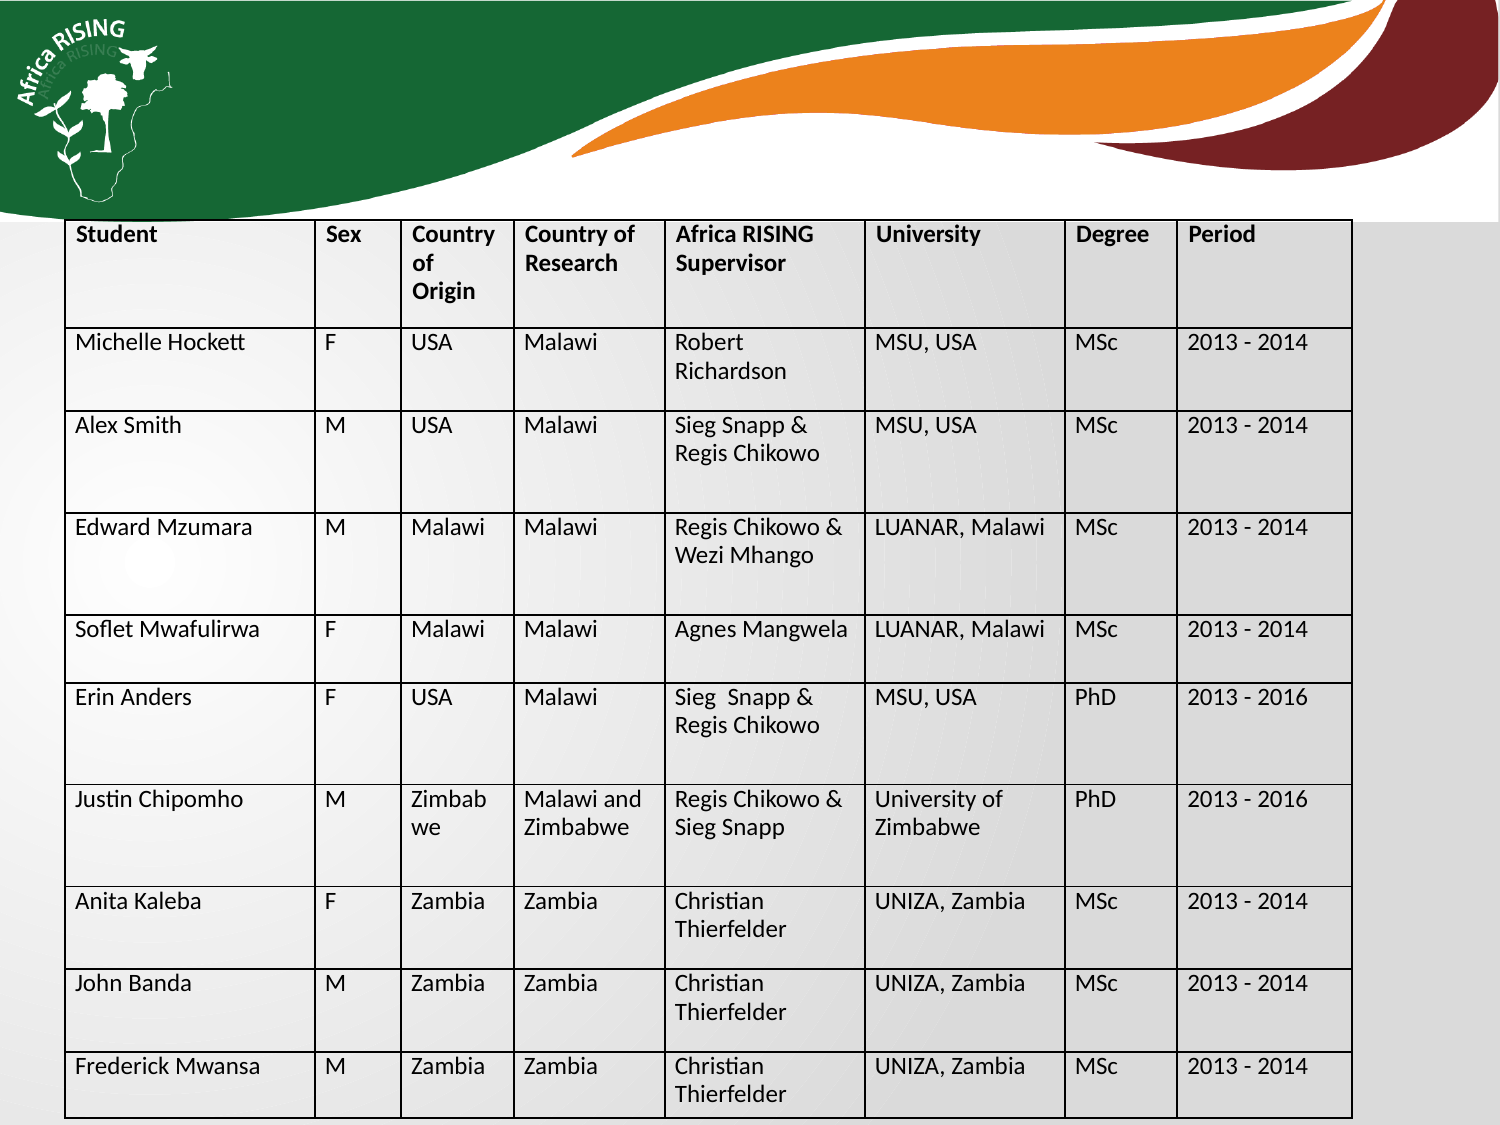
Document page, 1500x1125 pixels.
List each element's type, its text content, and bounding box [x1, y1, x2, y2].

table_cell Edward Mzumara [66, 514, 314, 614]
table_cell LUANAR, Malawi [866, 616, 1064, 682]
table_cell PhD [1066, 684, 1176, 784]
table_cell Frederick Mwansa [66, 1053, 314, 1117]
table_cell John Banda [66, 970, 314, 1051]
table_cell 2013 - 2014 [1178, 514, 1351, 614]
table_cell MSU, USA [866, 329, 1064, 410]
table_cell Sieg Snapp & Regis Chikowo [666, 412, 864, 512]
table_cell MSc [1066, 1053, 1176, 1117]
table_cell 2013 - 2014 [1178, 887, 1351, 968]
table_cell Christian Thierfelder [666, 1053, 864, 1117]
table_cell Malawi [402, 514, 513, 614]
table_cell MSc [1066, 970, 1176, 1051]
table_cell Malawi and Zimbabwe [515, 785, 664, 886]
table_cell Christian Thierfelder [666, 970, 864, 1051]
table_cell USA [402, 412, 513, 512]
table_cell Zambia [515, 970, 664, 1051]
table_cell Malawi [402, 616, 513, 682]
table_cell Michelle Hockett [66, 329, 314, 410]
table_cell M [316, 785, 400, 886]
table_cell MSc [1066, 616, 1176, 682]
table_cell Christian Thierfelder [666, 887, 864, 968]
table_cell Robert Richardson [666, 329, 864, 410]
table_cell Zambia [515, 887, 664, 968]
table_cell University of Zimbabwe [866, 785, 1064, 886]
table_cell Malawi [515, 514, 664, 614]
table_cell USA [402, 329, 513, 410]
table_header University [866, 221, 1064, 327]
table_cell MSc [1066, 412, 1176, 512]
table_cell UNIZA, Zambia [866, 1053, 1064, 1117]
table_cell Malawi [515, 684, 664, 784]
table_cell Malawi [515, 329, 664, 410]
table_cell Anita Kaleba [66, 887, 314, 968]
table_header Sex [316, 221, 400, 327]
table_cell Soflet Mwafulirwa [66, 616, 314, 682]
table_header Period [1178, 221, 1351, 327]
table_cell Zambia [402, 1053, 513, 1117]
table_cell Alex Smith [66, 412, 314, 512]
table_cell M [316, 514, 400, 614]
table_cell Regis Chikowo & Sieg Snapp [666, 785, 864, 886]
table_cell F [316, 329, 400, 410]
table_cell MSU, USA [866, 412, 1064, 512]
table_cell M [316, 1053, 400, 1117]
table_cell Zambia [402, 887, 513, 968]
table_cell Justin Chipomho [66, 785, 314, 886]
table_header Africa RISING Supervisor [666, 221, 864, 327]
table_cell PhD [1066, 785, 1176, 886]
table_cell F [316, 616, 400, 682]
table_cell UNIZA, Zambia [866, 970, 1064, 1051]
table_cell MSc [1066, 887, 1176, 968]
table_cell MSc [1066, 329, 1176, 410]
table_cell Agnes Mangwela [666, 616, 864, 682]
table_cell 2013 - 2016 [1178, 785, 1351, 886]
table_cell UNIZA, Zambia [866, 887, 1064, 968]
table_header Country of Origin [402, 221, 513, 327]
picture [0, 0, 1499, 222]
table_cell 2013 - 2014 [1178, 616, 1351, 682]
table_header Country of Research [515, 221, 664, 327]
table_cell M [316, 970, 400, 1051]
table_cell Zambia [515, 1053, 664, 1117]
table_cell 2013 - 2014 [1178, 329, 1351, 410]
table_cell M [316, 412, 400, 512]
table_cell MSU, USA [866, 684, 1064, 784]
table_header Student [66, 221, 314, 327]
table_cell Regis Chikowo & Wezi Mhango [666, 514, 864, 614]
table_cell 2013 - 2014 [1178, 970, 1351, 1051]
table_cell Zimbabwe [402, 785, 513, 886]
table_cell 2013 - 2014 [1178, 1053, 1351, 1117]
table_cell Erin Anders [66, 684, 314, 784]
table_cell LUANAR, Malawi [866, 514, 1064, 614]
table_cell Malawi [515, 412, 664, 512]
table_cell Sieg Snapp & Regis Chikowo [666, 684, 864, 784]
table_cell MSc [1066, 514, 1176, 614]
table_cell USA [402, 684, 513, 784]
table_header Degree [1066, 221, 1176, 327]
table_cell F [316, 887, 400, 968]
table_cell F [316, 684, 400, 784]
table_cell Zambia [402, 970, 513, 1051]
table_cell 2013 - 2016 [1178, 684, 1351, 784]
table_cell 2013 - 2014 [1178, 412, 1351, 512]
table_cell Malawi [515, 616, 664, 682]
